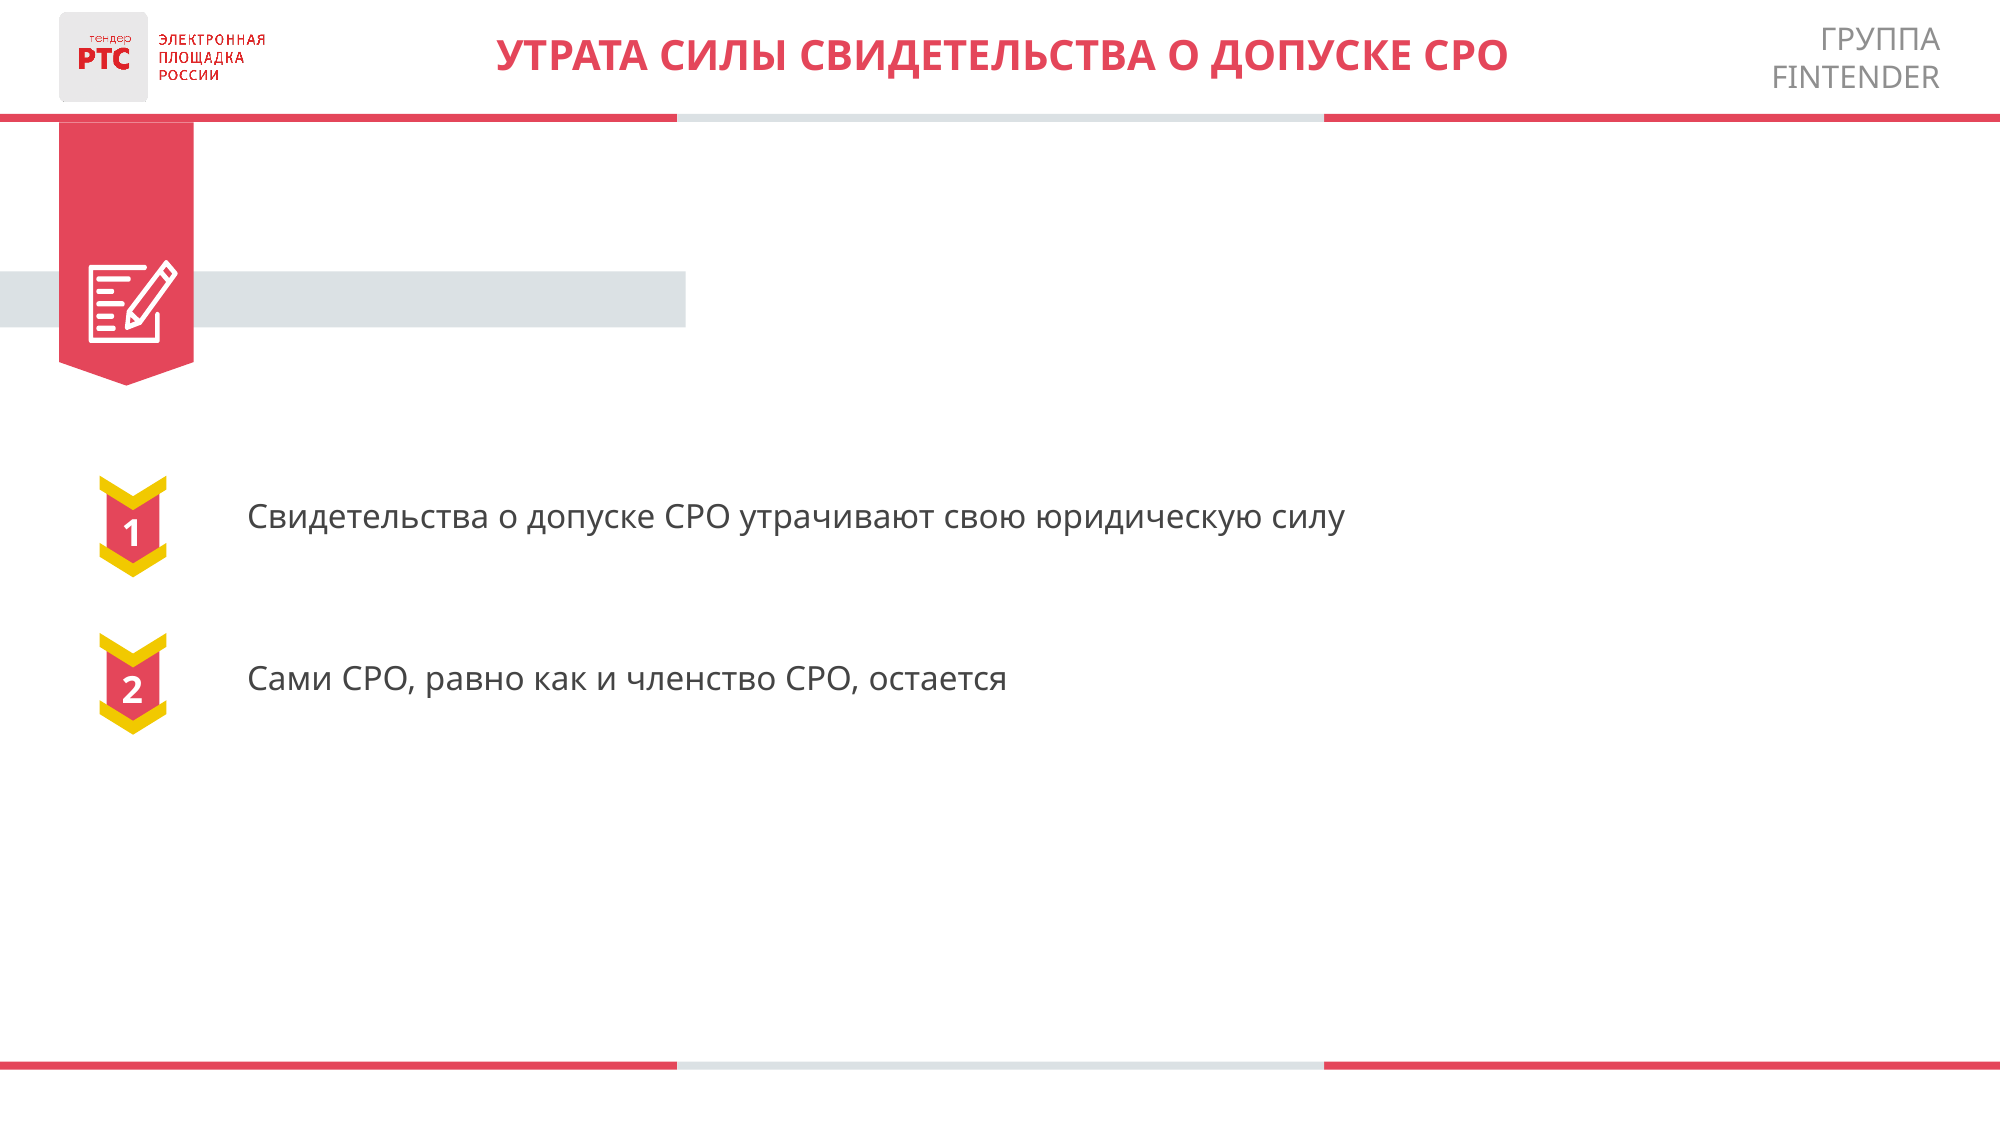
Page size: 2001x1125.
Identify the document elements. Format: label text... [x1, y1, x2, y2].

text_box [0, 270, 58, 328]
title Утрата силы свидетельства о допуске СРО [324, 0, 1682, 114]
picture [59, 12, 265, 102]
text_box [195, 270, 687, 328]
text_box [99, 475, 167, 578]
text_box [99, 632, 167, 735]
text_box [88, 264, 160, 343]
text_box [124, 260, 178, 330]
text_box Свидетельства о допуске СРО утрачивают свою юридическую силу Сами СРО, равно как и членство СРО, остается [232, 467, 1527, 704]
text_box [58, 121, 195, 387]
